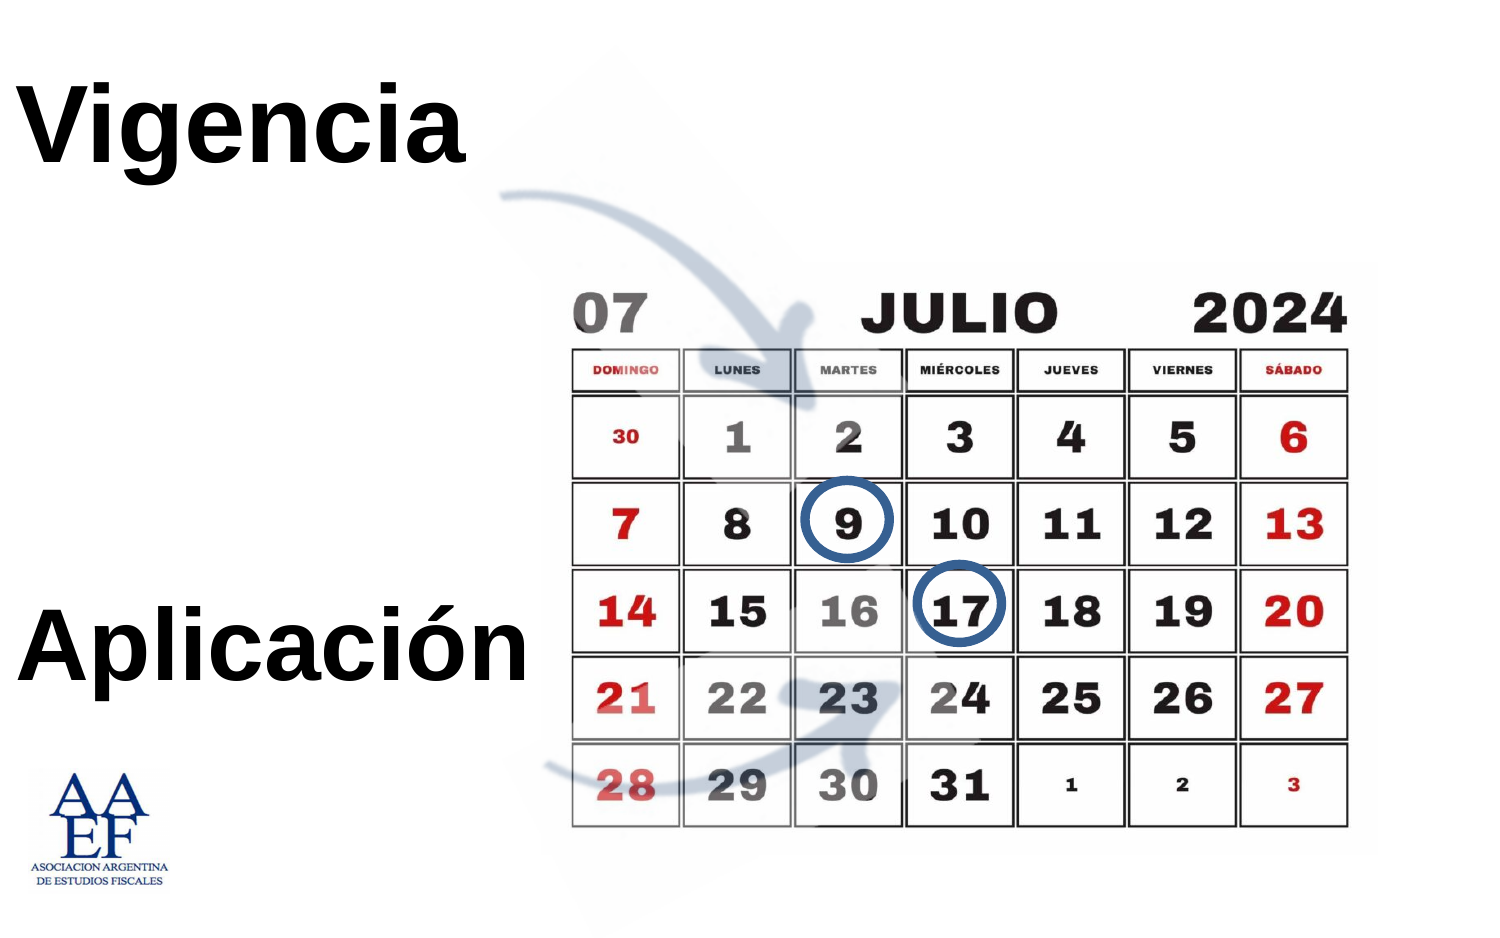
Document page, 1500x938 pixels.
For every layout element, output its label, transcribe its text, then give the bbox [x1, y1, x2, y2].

picture [28, 768, 171, 895]
text_box Vigencia Aplicación [0, 10, 558, 760]
picture [457, 178, 1378, 855]
